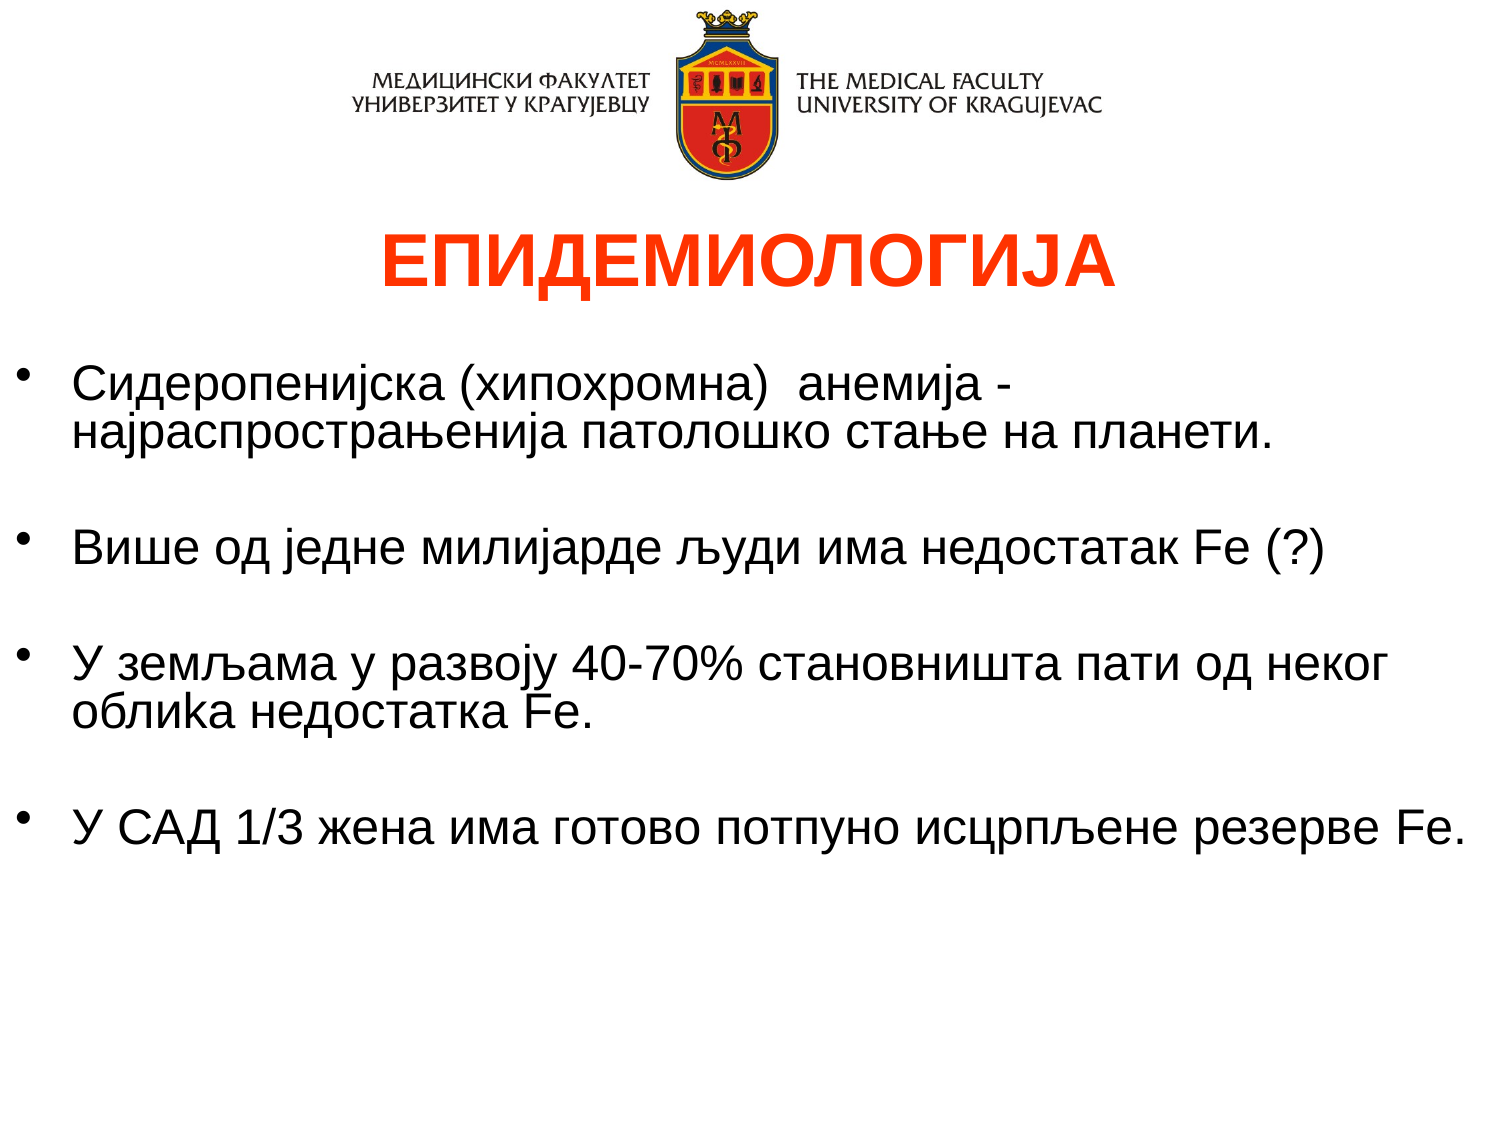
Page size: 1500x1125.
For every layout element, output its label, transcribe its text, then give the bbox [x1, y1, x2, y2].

picture [328, 0, 1125, 191]
title ЕПИДЕМИОЛОГИЈА [74, 195, 1425, 299]
list Сидеропенијска (хипохромна) анемија - најраспрострањенија патолошко стање на планети. Више од једне милијарде људи има недостатак Fe (?) У земљамa у рaзвоју 40-70% стaнoвништa пaти oд нeкoг oблиka недoстатка Fe. У САД 1/3 жена имa готoвo пoтпунo исцрпљeнe резeрвe Fe. [0, 299, 1500, 1000]
